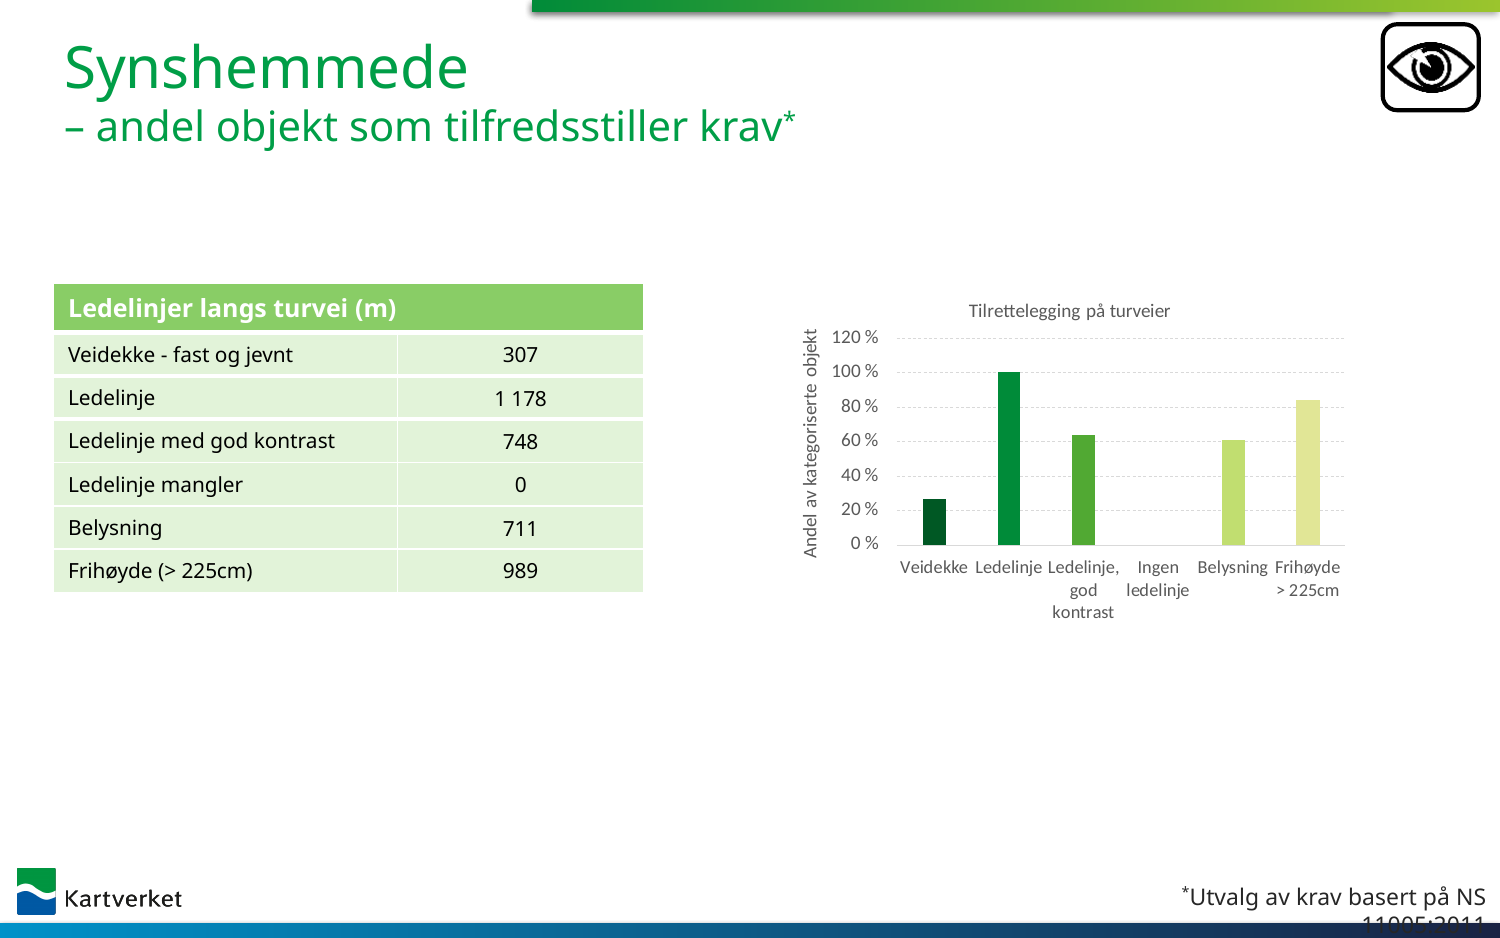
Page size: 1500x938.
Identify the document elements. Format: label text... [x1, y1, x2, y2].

text_box Synshemmede – andel objekt som tilfredsstiller krav* [49, 24, 1431, 158]
picture [791, 291, 1348, 630]
table_cell 307 [398, 335, 643, 374]
text_box *Utvalg av krav basert på NS 11005:2011 [1068, 873, 1500, 938]
table_cell 1 178 [398, 378, 643, 417]
table_cell Belysning [54, 507, 397, 548]
table_cell 711 [398, 507, 643, 548]
table_cell Veidekke - fast og jevnt [54, 335, 397, 374]
table_cell 989 [398, 550, 643, 592]
table_cell 748 [398, 421, 643, 462]
table_cell 0 [398, 463, 643, 505]
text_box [1382, 24, 1480, 111]
table_cell Ledelinje mangler [54, 463, 397, 505]
table_cell Frihøyde (> 225cm) [54, 550, 397, 592]
table_cell Ledelinje [54, 378, 397, 417]
table_header Ledelinjer langs turvei (m) [54, 284, 643, 330]
table_cell Ledelinje med god kontrast [54, 421, 397, 462]
